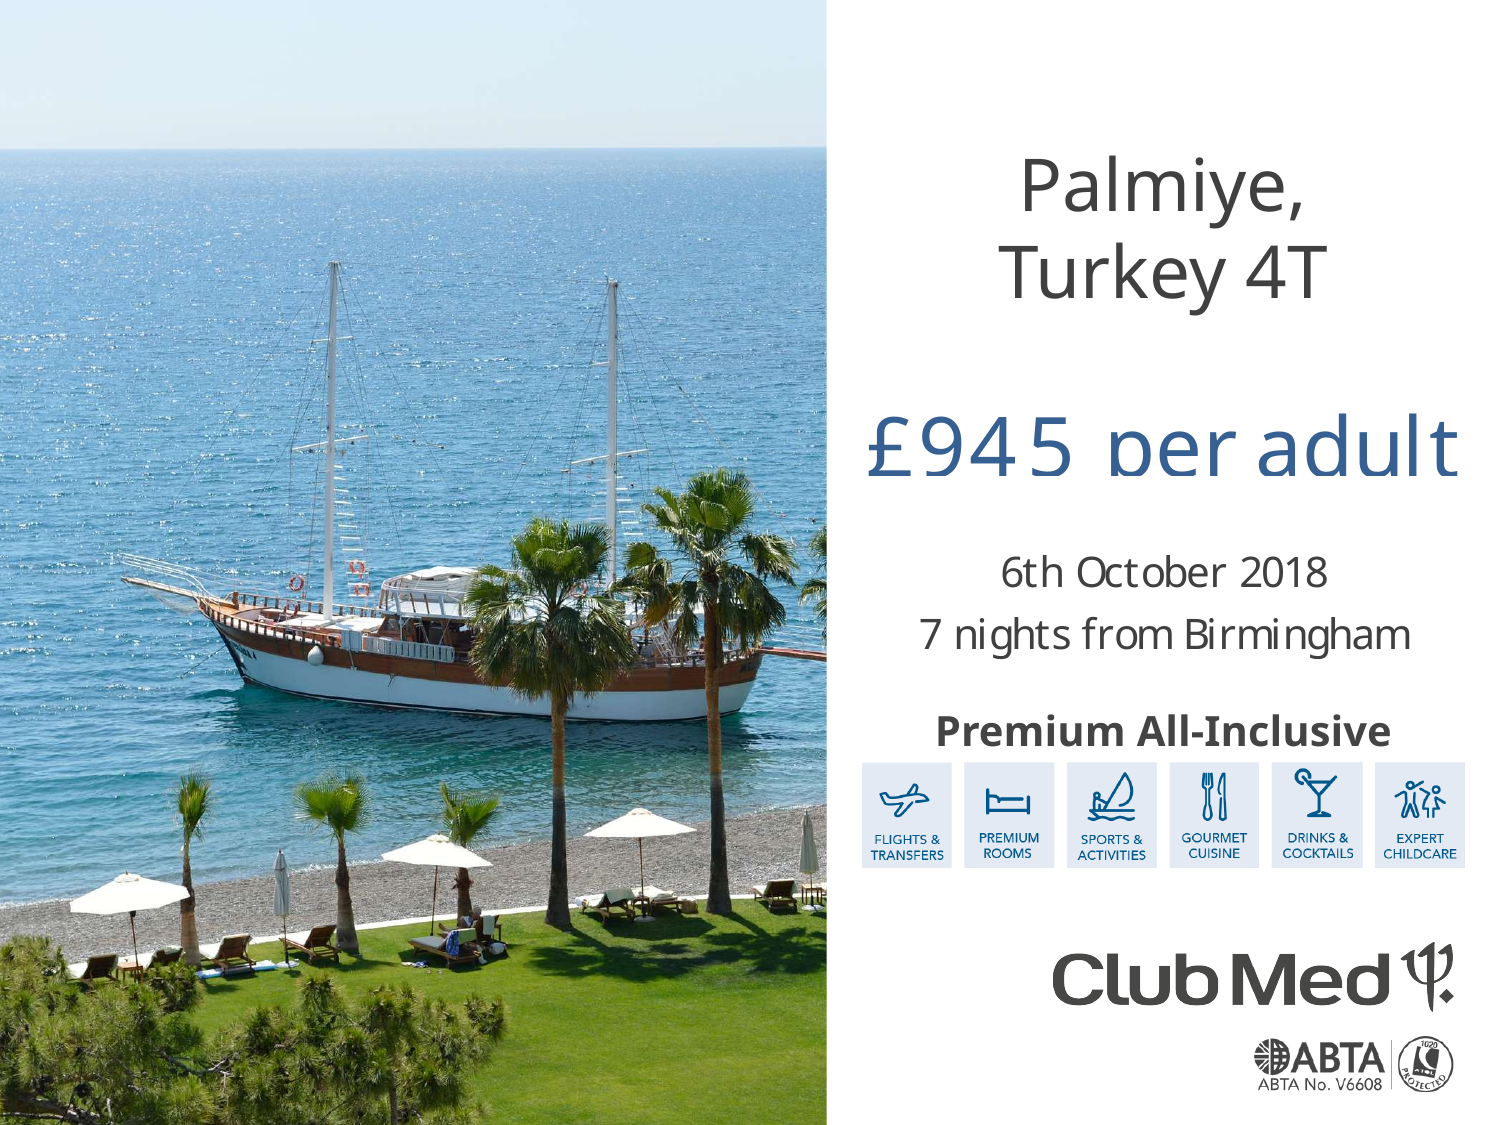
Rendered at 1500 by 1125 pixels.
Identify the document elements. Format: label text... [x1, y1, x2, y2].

picture [1253, 1036, 1454, 1093]
picture [0, 0, 1500, 1125]
text_box Premium All-Inclusive [831, 697, 1500, 762]
picture [857, 761, 1469, 870]
text_box Palmiye, Turkey 4T [831, 130, 1500, 321]
picture [1053, 942, 1454, 1012]
